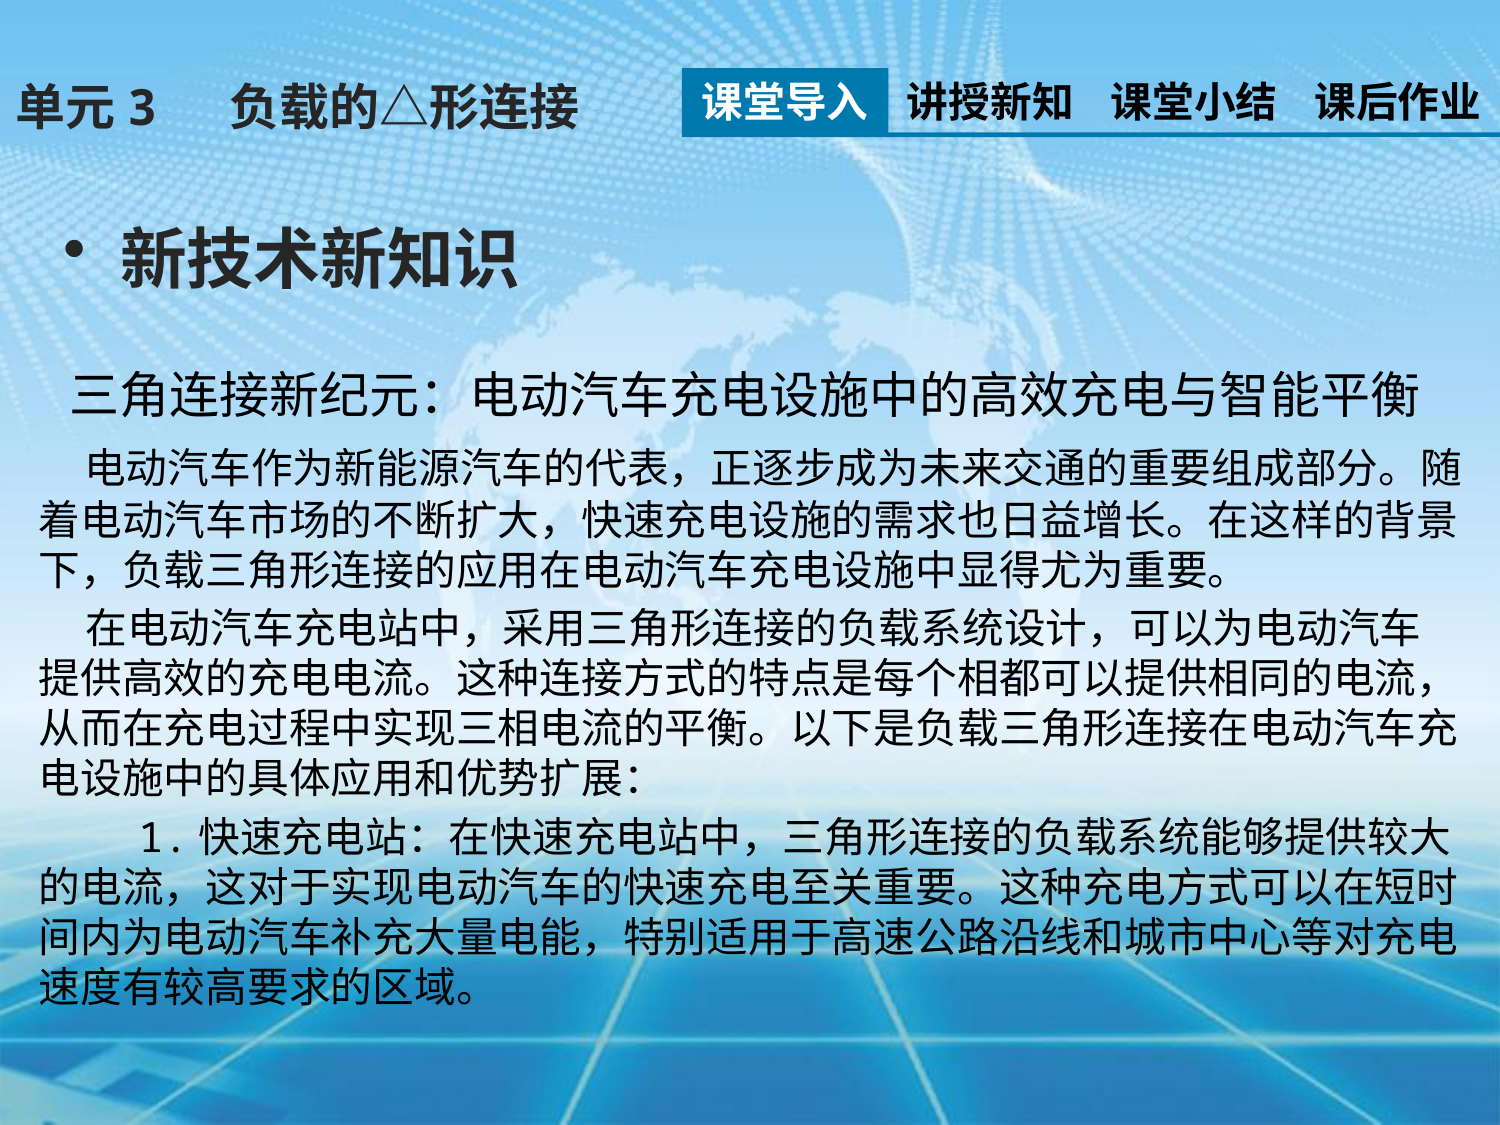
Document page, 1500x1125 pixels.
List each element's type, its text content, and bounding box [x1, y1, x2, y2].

text_box 三角连接新纪元：电动汽车充电设施中的高效充电与智能平衡 电动汽车作为新能源汽车的代表，正逐步成为未来交通的重要组成部分。随着电动汽车市场的不断扩大，快速充电设施的需求也日益增长。在这样的背景下，负载三角形连接的应用在电动汽车充电设施中显得尤为重要。 在电动汽车充电站中，采用三角形连接的负载系统设计，可以为电动汽车提供高效的充电电流。这种连接方式的特点是每个相都可以提供相同的电流，从而在充电过程中实现三相电流的平衡。以下是负载三角形连接在电动汽车充电设施中的具体应用和优势扩展： 1.快速充电站：在快速充电站中，三角形连接的负载系统能够提供较大的电流，这对于实现电动汽车的快速充电至关重要。这种充电方式可以在短时间内为电动汽车补充大量电能，特别适用于高速公路沿线和城市中心等对充电速度有较高要求的区域。 [23, 356, 1477, 1055]
text_box 新技术新知识 [49, 208, 800, 304]
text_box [1, 67, 1500, 144]
picture [0, 0, 1500, 1125]
